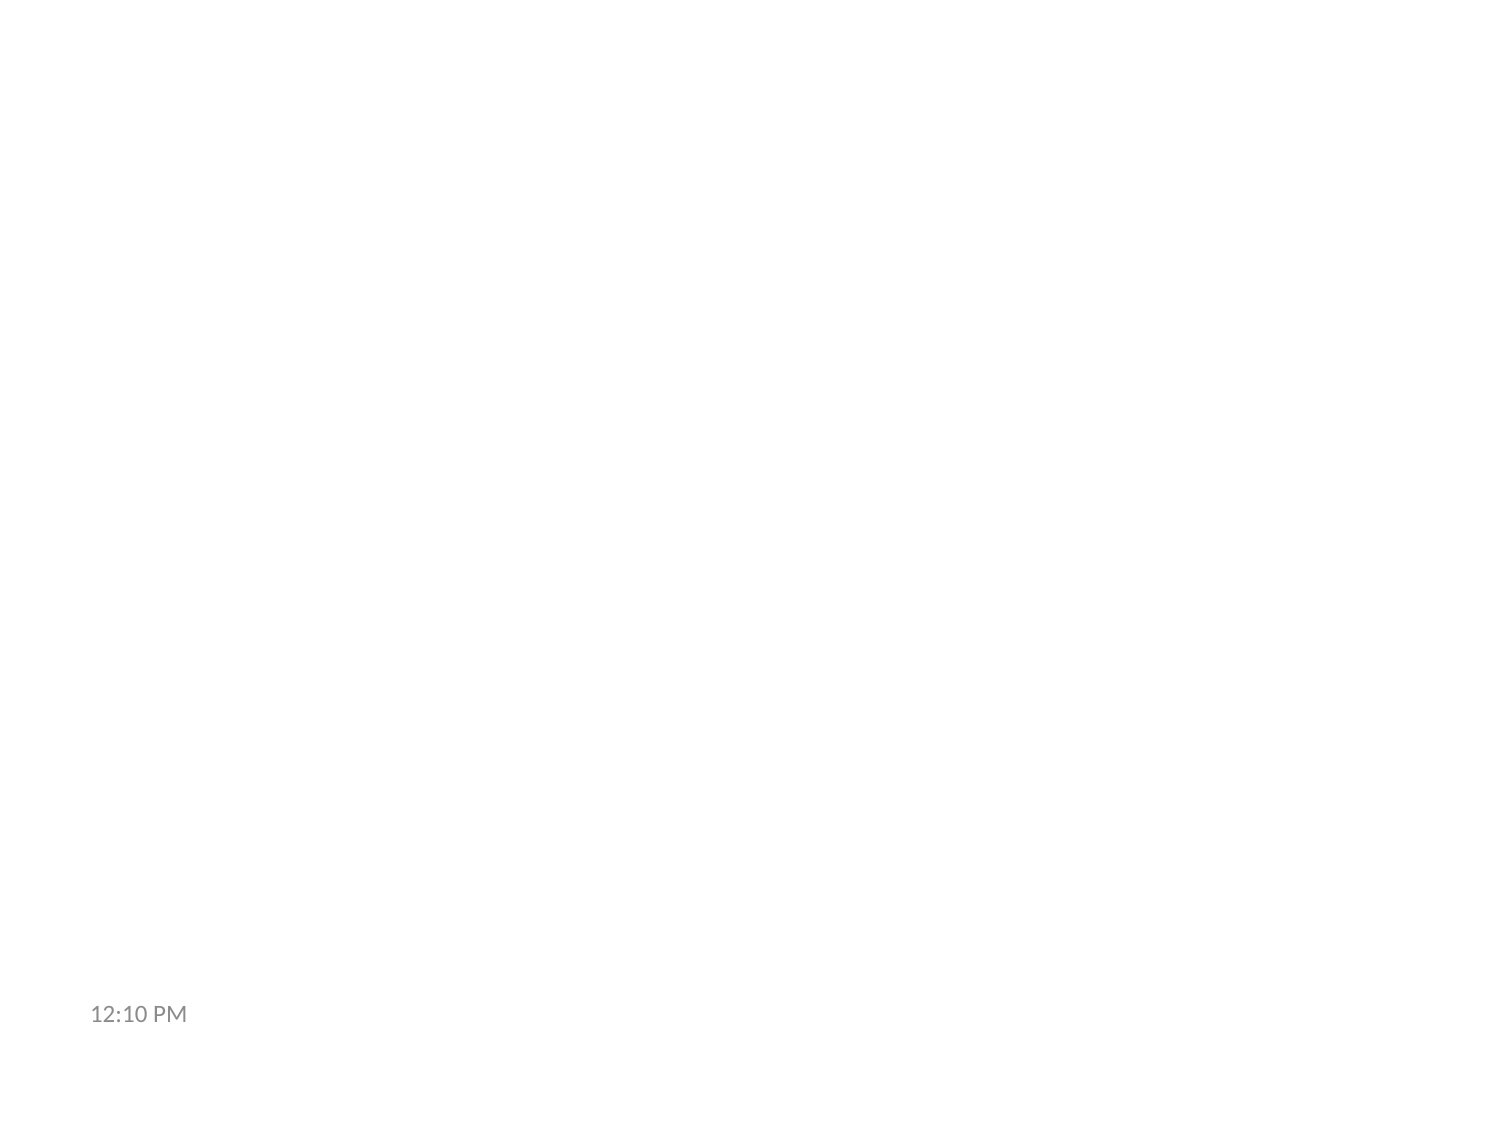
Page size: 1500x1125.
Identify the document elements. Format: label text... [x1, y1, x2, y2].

text_box 3:35 PM [75, 982, 425, 1043]
